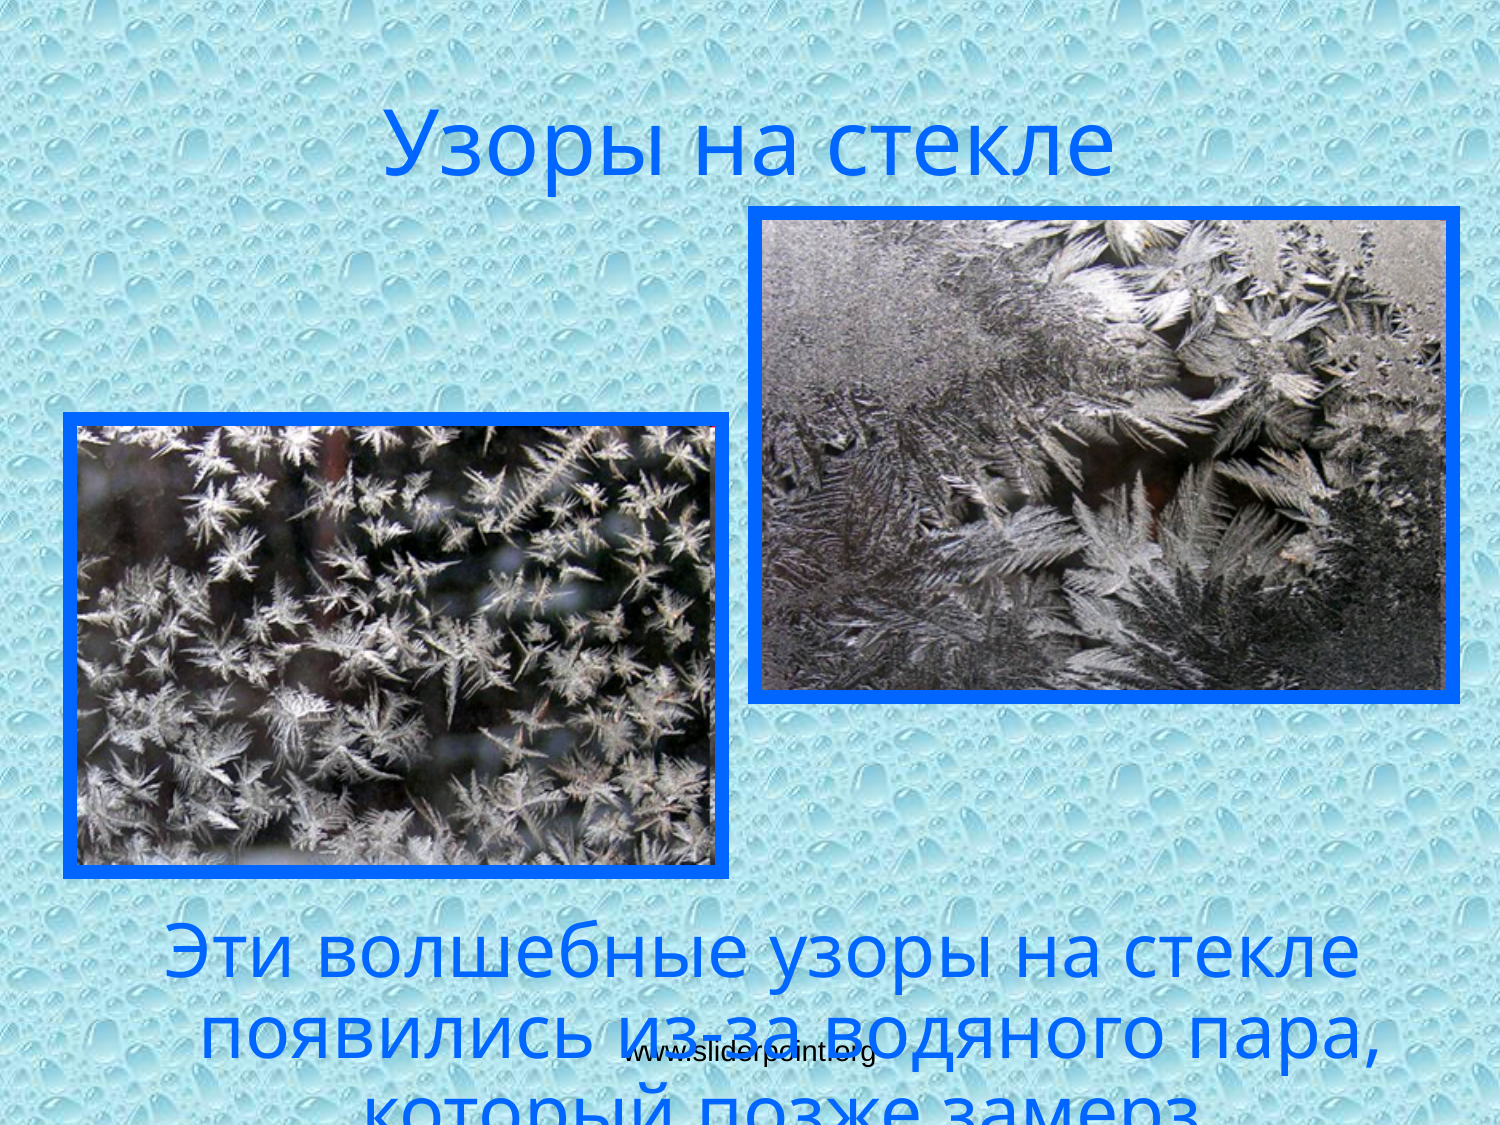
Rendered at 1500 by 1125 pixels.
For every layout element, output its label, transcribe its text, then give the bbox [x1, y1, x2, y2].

picture [0, 0, 1500, 1125]
list Эти волшебные узоры на стекле появились из-за водяного пара, который позже замерз. [88, 904, 1439, 1087]
footer www.sliderpoint.org [512, 1024, 988, 1103]
title Узоры на стекле [74, 44, 1426, 233]
